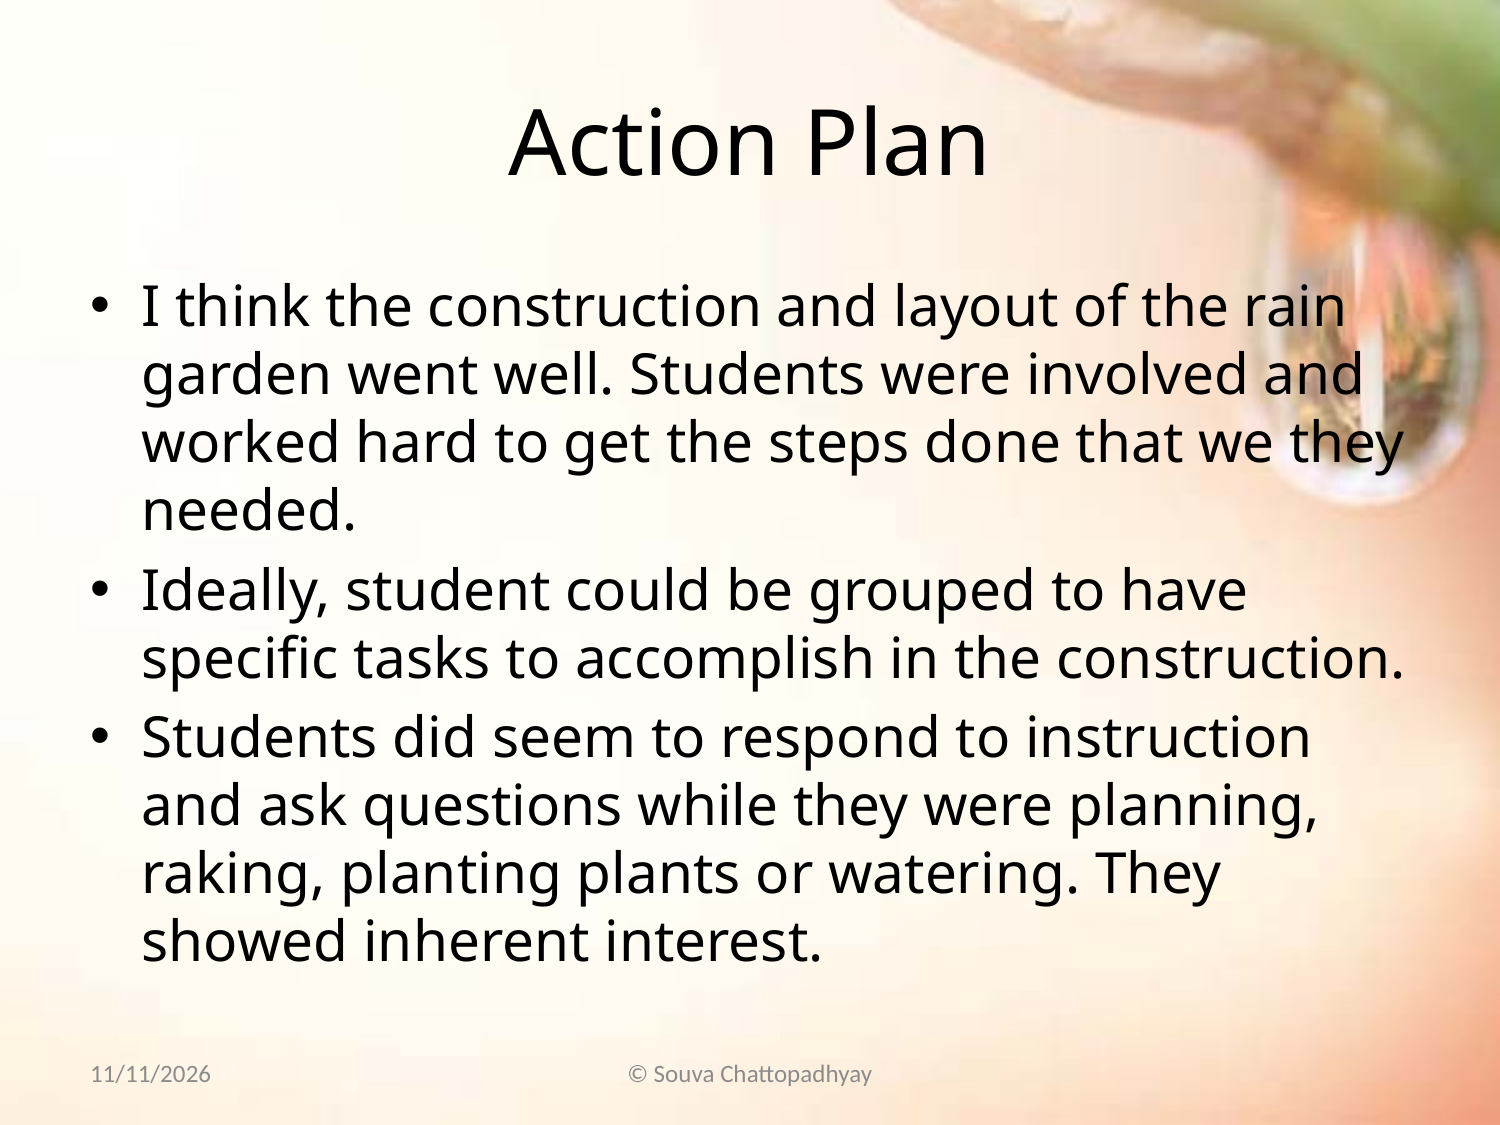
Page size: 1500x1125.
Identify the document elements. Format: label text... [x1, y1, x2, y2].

list I think the construction and layout of the rain garden went well. Students were involved and worked hard to get the steps done that we they needed. Ideally, student could be grouped to have specific tasks to accomplish in the construction. Students did seem to respond to instruction and ask questions while they were planning, raking, planting plants or watering. They showed inherent interest. [75, 262, 1425, 1005]
footer © Souva Chattopadhyay [512, 1042, 988, 1103]
picture [0, 0, 1500, 1125]
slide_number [75, 1042, 425, 1103]
title Action Plan [75, 45, 1425, 233]
